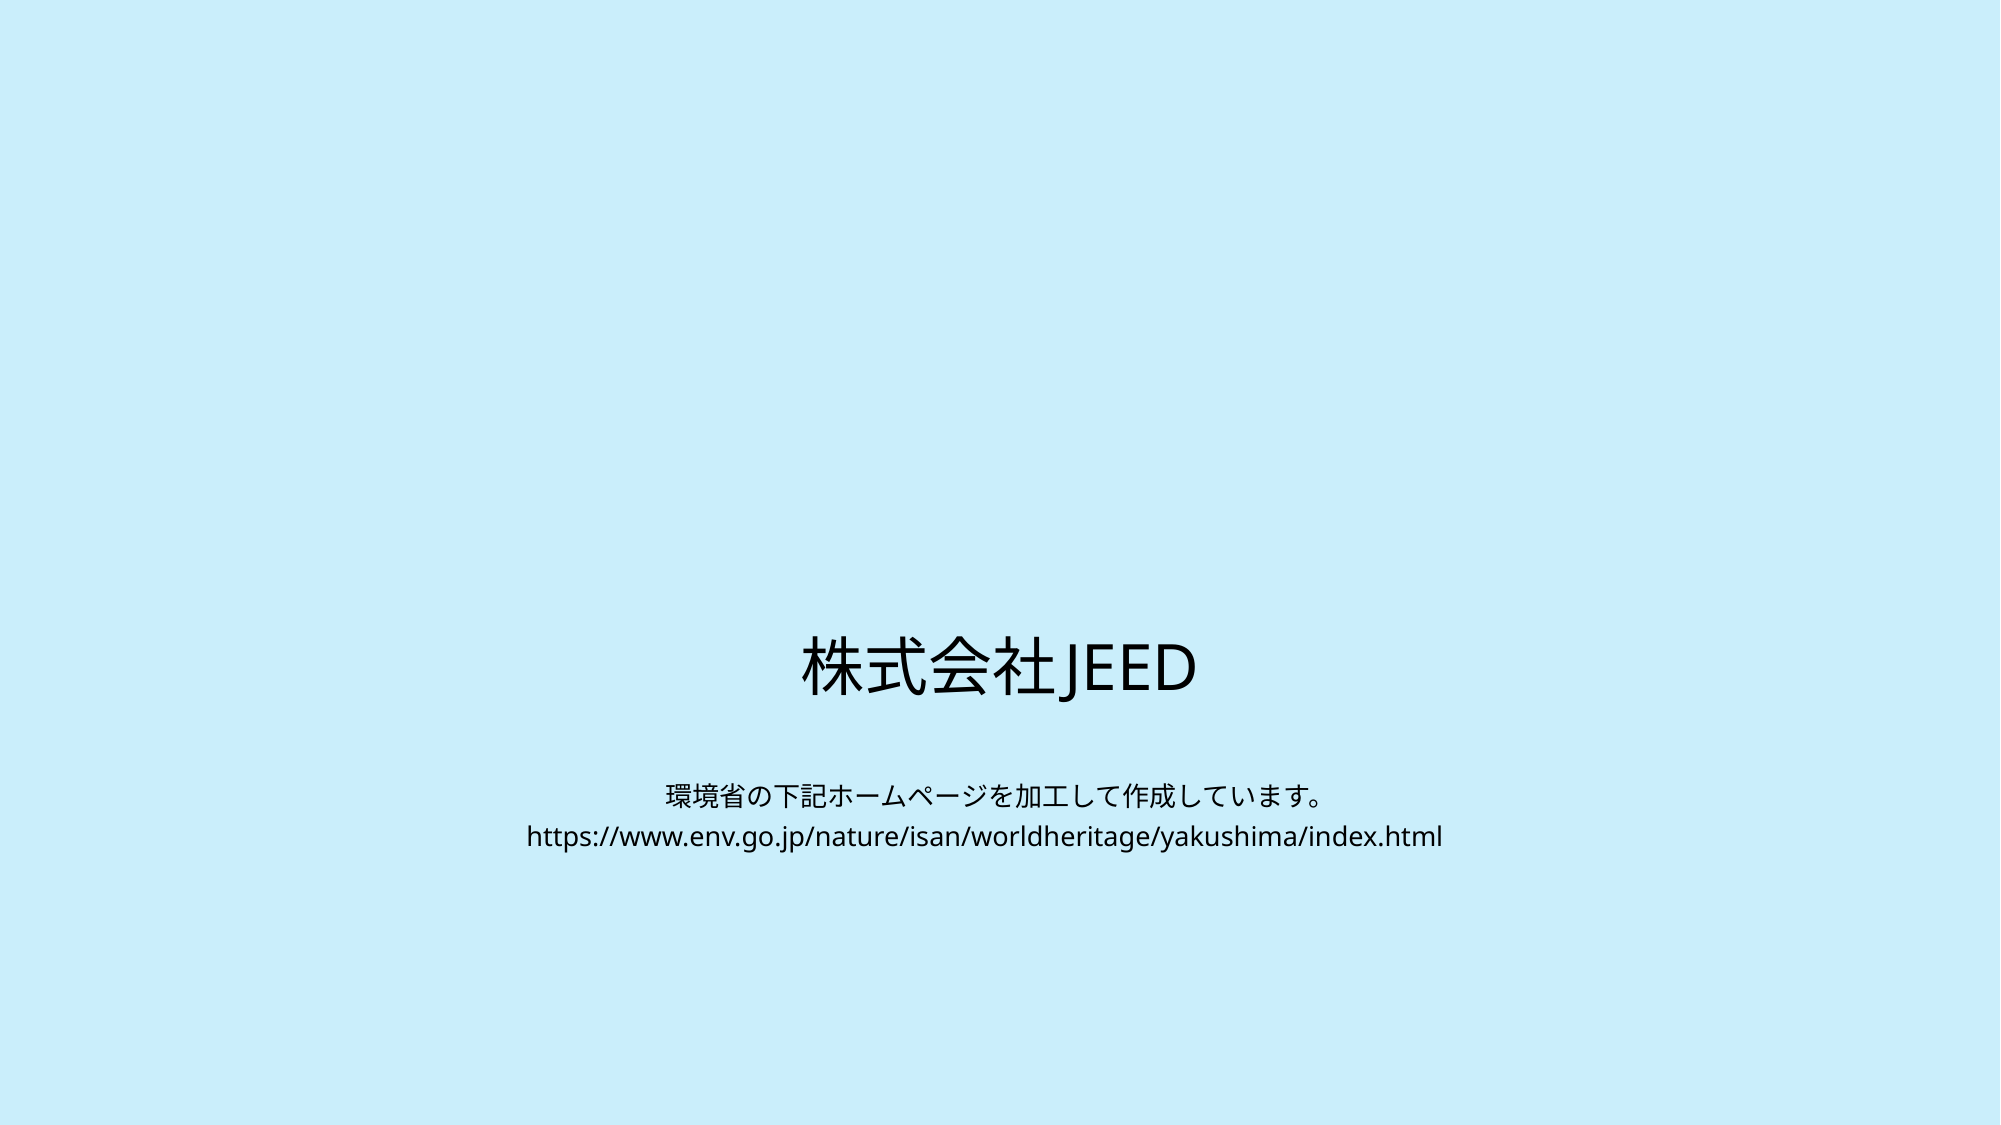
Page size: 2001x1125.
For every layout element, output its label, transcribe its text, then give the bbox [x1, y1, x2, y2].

subtitle 株式会社JEED 環境省の下記ホームページを加工して作成しています。 https://www.env.go.jp/nature/isan/worldheritage/yakushima/index.html [249, 590, 1750, 863]
